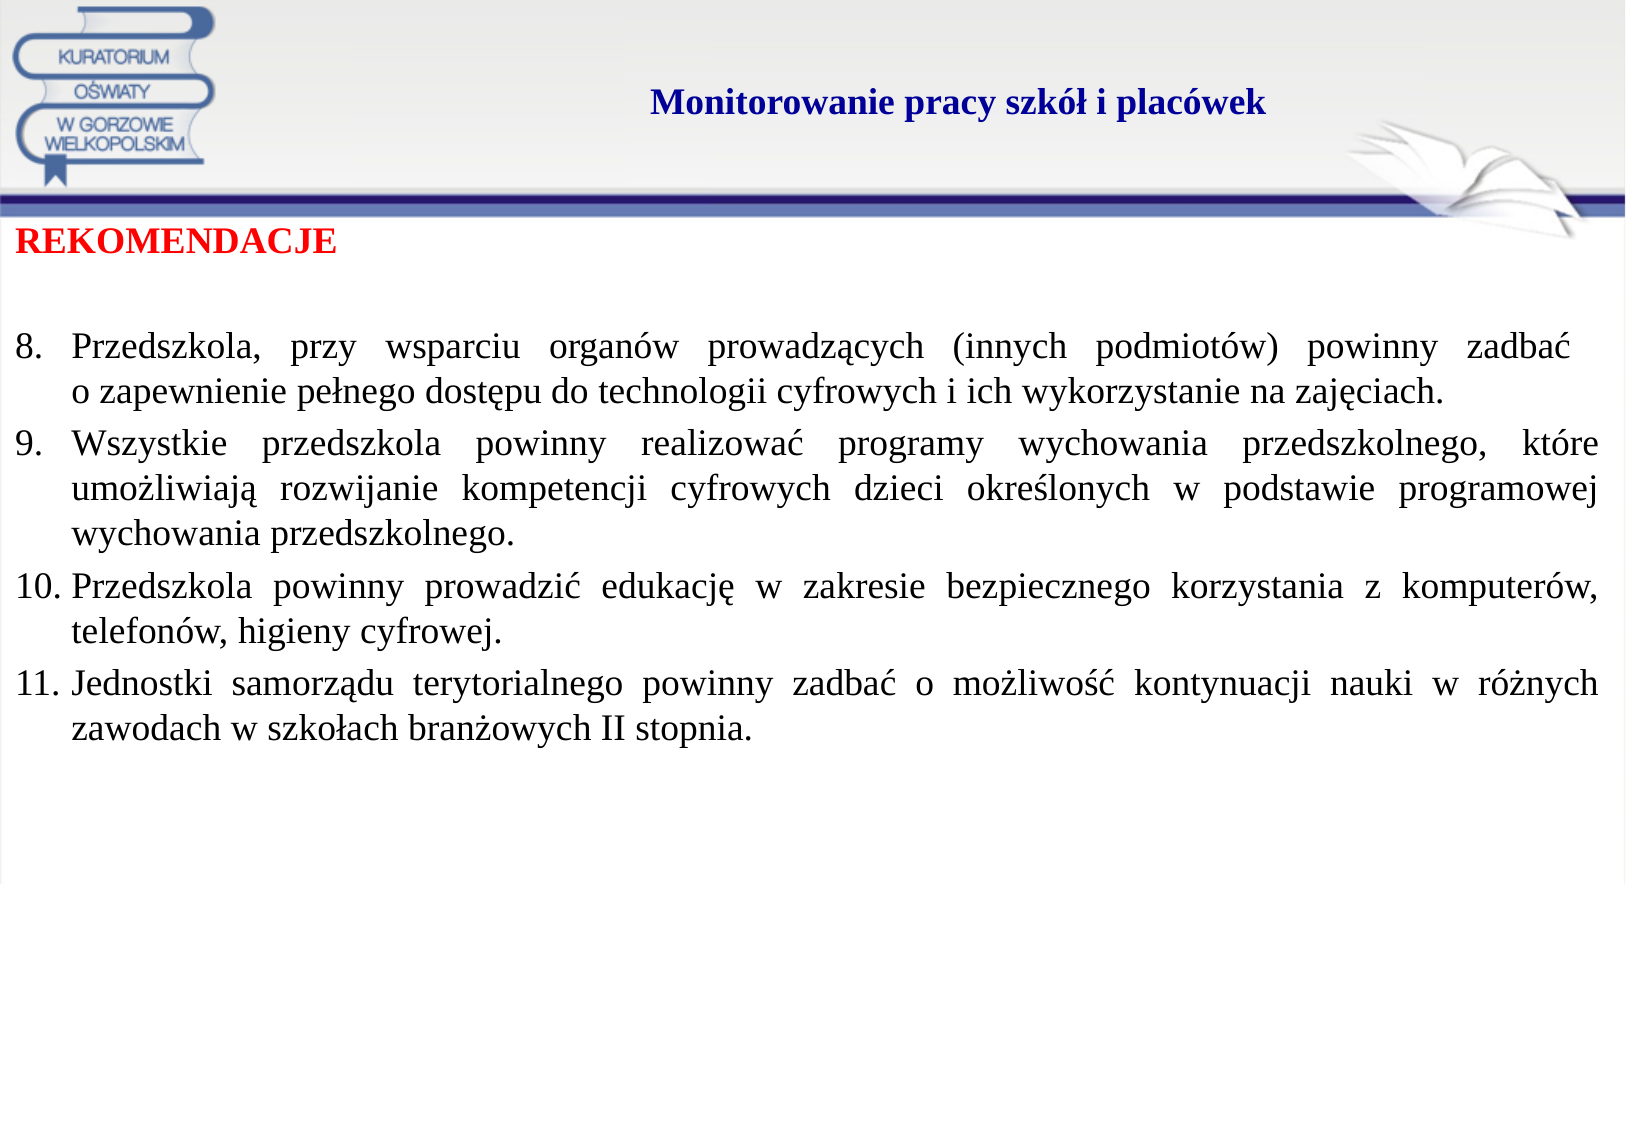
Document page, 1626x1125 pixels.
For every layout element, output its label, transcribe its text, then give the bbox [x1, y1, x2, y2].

picture [0, 0, 1626, 1125]
title Monitorowanie pracy szkół i placówek [317, 23, 1600, 176]
list REKOMENDACJE Przedszkola, przy wsparciu organów prowadzących (innych podmiotów) powinny zadbać o zapewnienie pełnego dostępu do technologii cyfrowych i ich wykorzystanie na zajęciach. Wszystkie przedszkola powinny realizować programy wychowania przedszkolnego, które umożliwiają rozwijanie kompetencji cyfrowych dzieci określonych w podstawie programowej wychowania przedszkolnego. Przedszkola powinny prowadzić edukację w zakresie bezpiecznego korzystania z komputerów, telefonów, higieny cyfrowej. Jednostki samorządu terytorialnego powinny zadbać o możliwość kontynuacji nauki w różnych zawodach w szkołach branżowych II stopnia. [0, 208, 1616, 1125]
